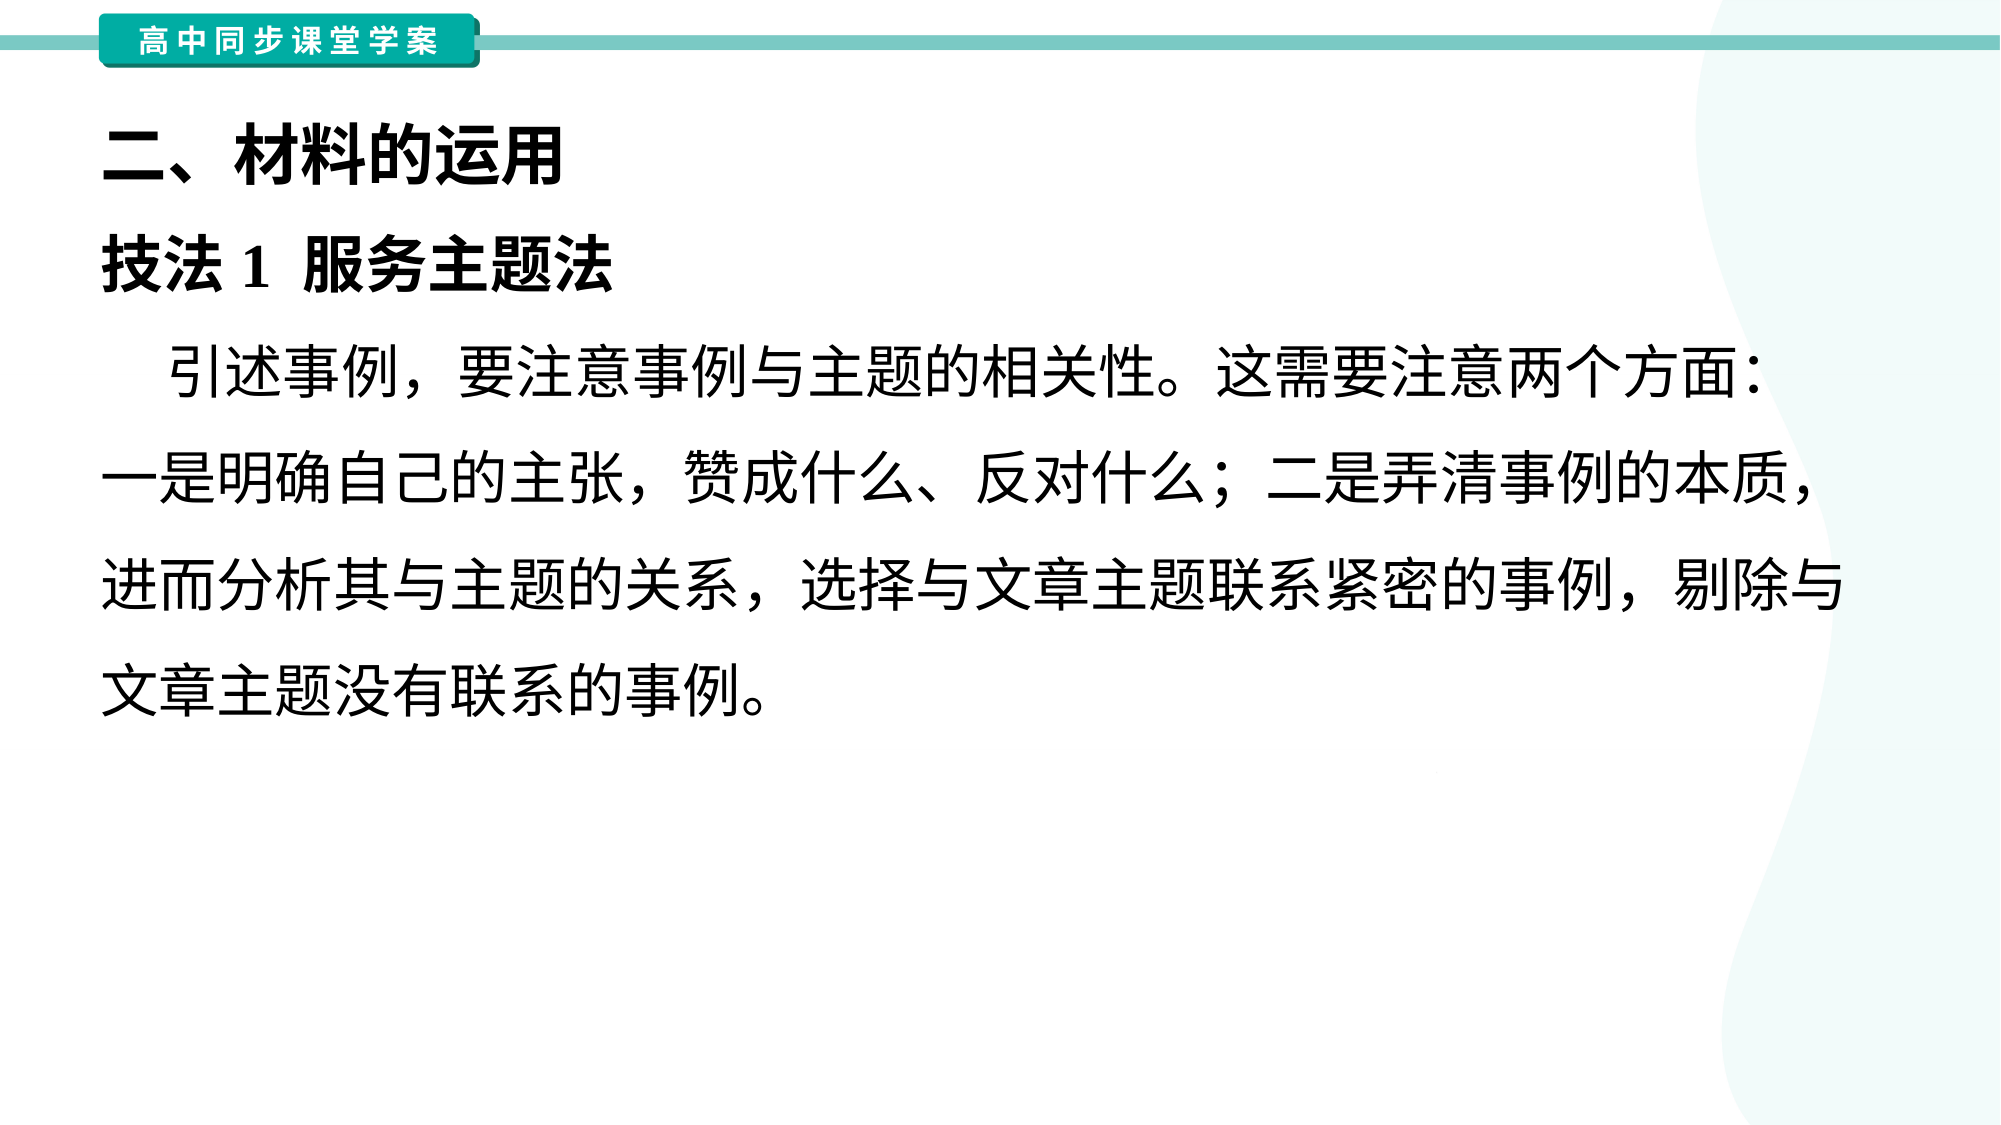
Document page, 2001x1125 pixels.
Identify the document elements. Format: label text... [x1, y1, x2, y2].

text_box 技法1 服务主题法 [100, 191, 1899, 298]
text_box 二、材料的运用 [100, 76, 1899, 191]
picture [0, 0, 2000, 1125]
text_box 引述事例，要注意事例与主题的相关性。这需要注意两个方面： 一是明确自己的主张，赞成什么、反对什么；二是弄清事例的本质， 进而分析其与主题的关系，选择与文章主题联系紧密的事例，剔除与 文章主题没有联系的事例。 [100, 298, 1899, 724]
